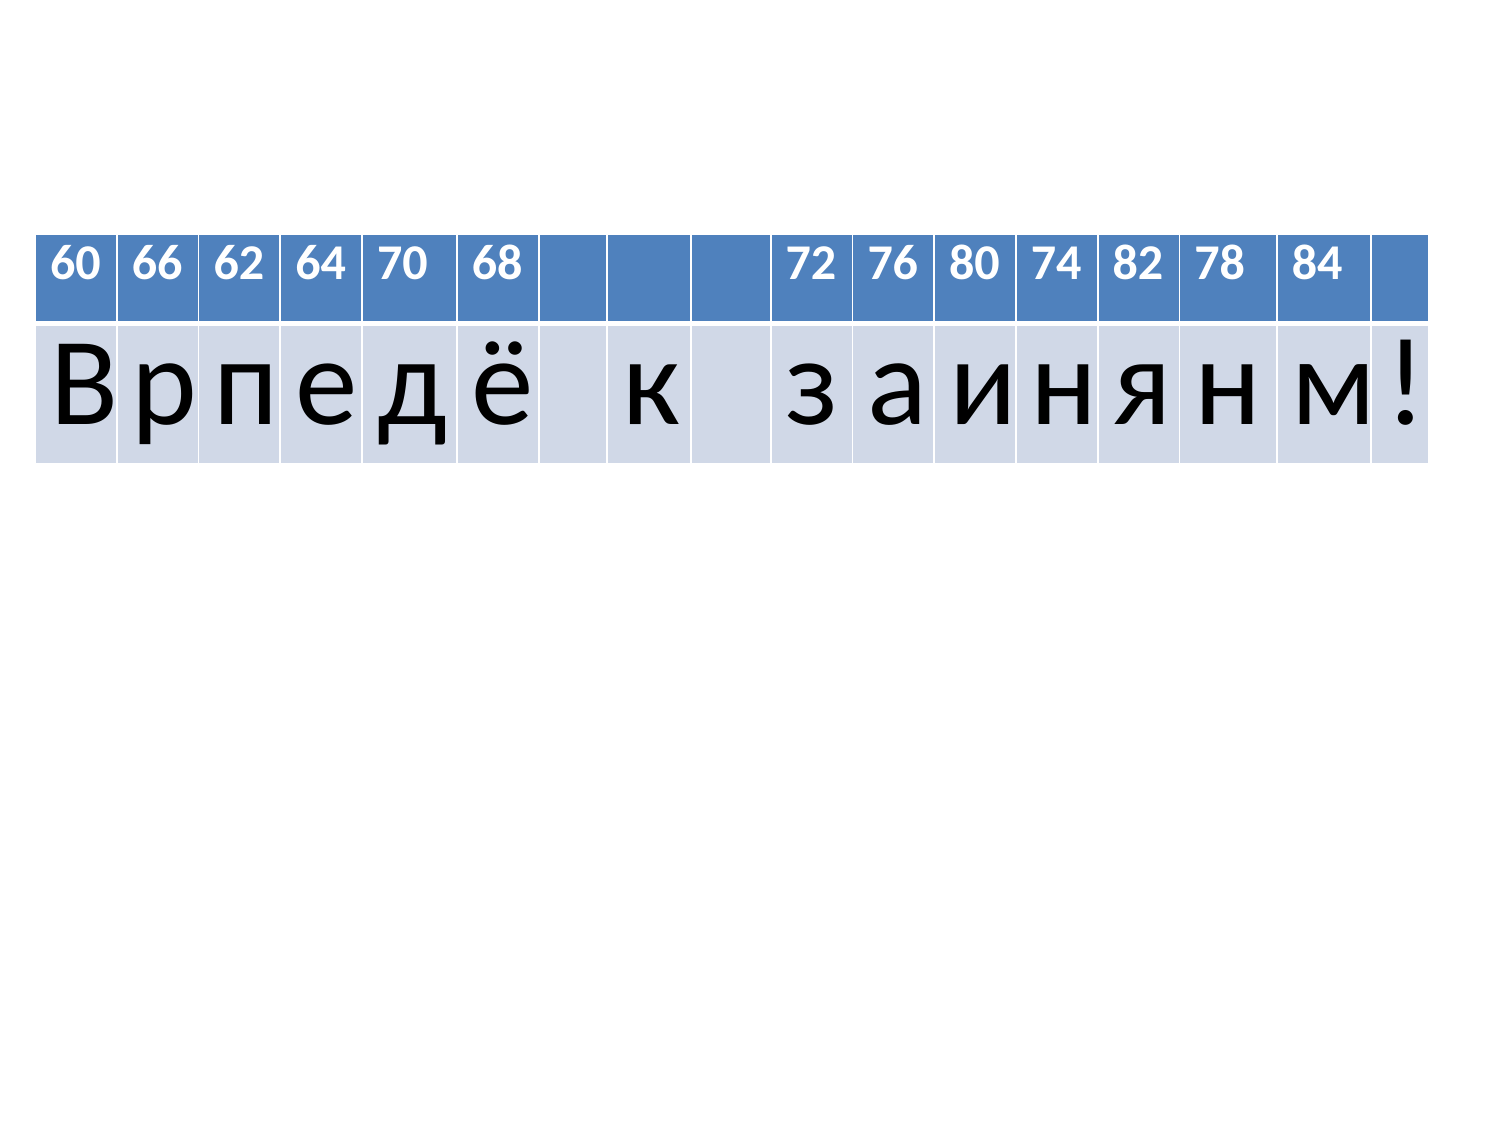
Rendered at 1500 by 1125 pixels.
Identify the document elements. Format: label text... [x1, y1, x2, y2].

table_header 80 [935, 235, 1015, 321]
table_header 64 [281, 235, 361, 321]
table_header 74 [1017, 235, 1097, 321]
table_header [692, 235, 770, 321]
table_cell [692, 326, 770, 463]
table_header [1372, 235, 1428, 321]
table_cell р [118, 326, 198, 463]
table_cell я [1099, 326, 1179, 463]
table_cell м [1278, 326, 1370, 463]
table_header 72 [772, 235, 852, 321]
table_header 70 [363, 235, 456, 321]
table_cell а [853, 326, 933, 463]
table_header [608, 235, 690, 321]
table_cell ё [458, 326, 538, 463]
table_cell к [608, 326, 690, 463]
table_cell ! [1372, 326, 1428, 463]
table_cell п [199, 326, 279, 463]
table_cell В [36, 326, 116, 463]
table_cell и [935, 326, 1015, 463]
table_cell н [1180, 326, 1276, 463]
table_header 76 [853, 235, 933, 321]
table_header 84 [1278, 235, 1370, 321]
table_header 82 [1099, 235, 1179, 321]
table_header 78 [1180, 235, 1276, 321]
table_header 62 [199, 235, 279, 321]
table_cell н [1017, 326, 1097, 463]
table_cell з [772, 326, 852, 463]
table_header 66 [118, 235, 198, 321]
table_cell [540, 326, 606, 463]
table_header 60 [36, 235, 116, 321]
table_header [540, 235, 606, 321]
table_cell е [281, 326, 361, 463]
table_header 68 [458, 235, 538, 321]
table_cell д [363, 326, 456, 463]
